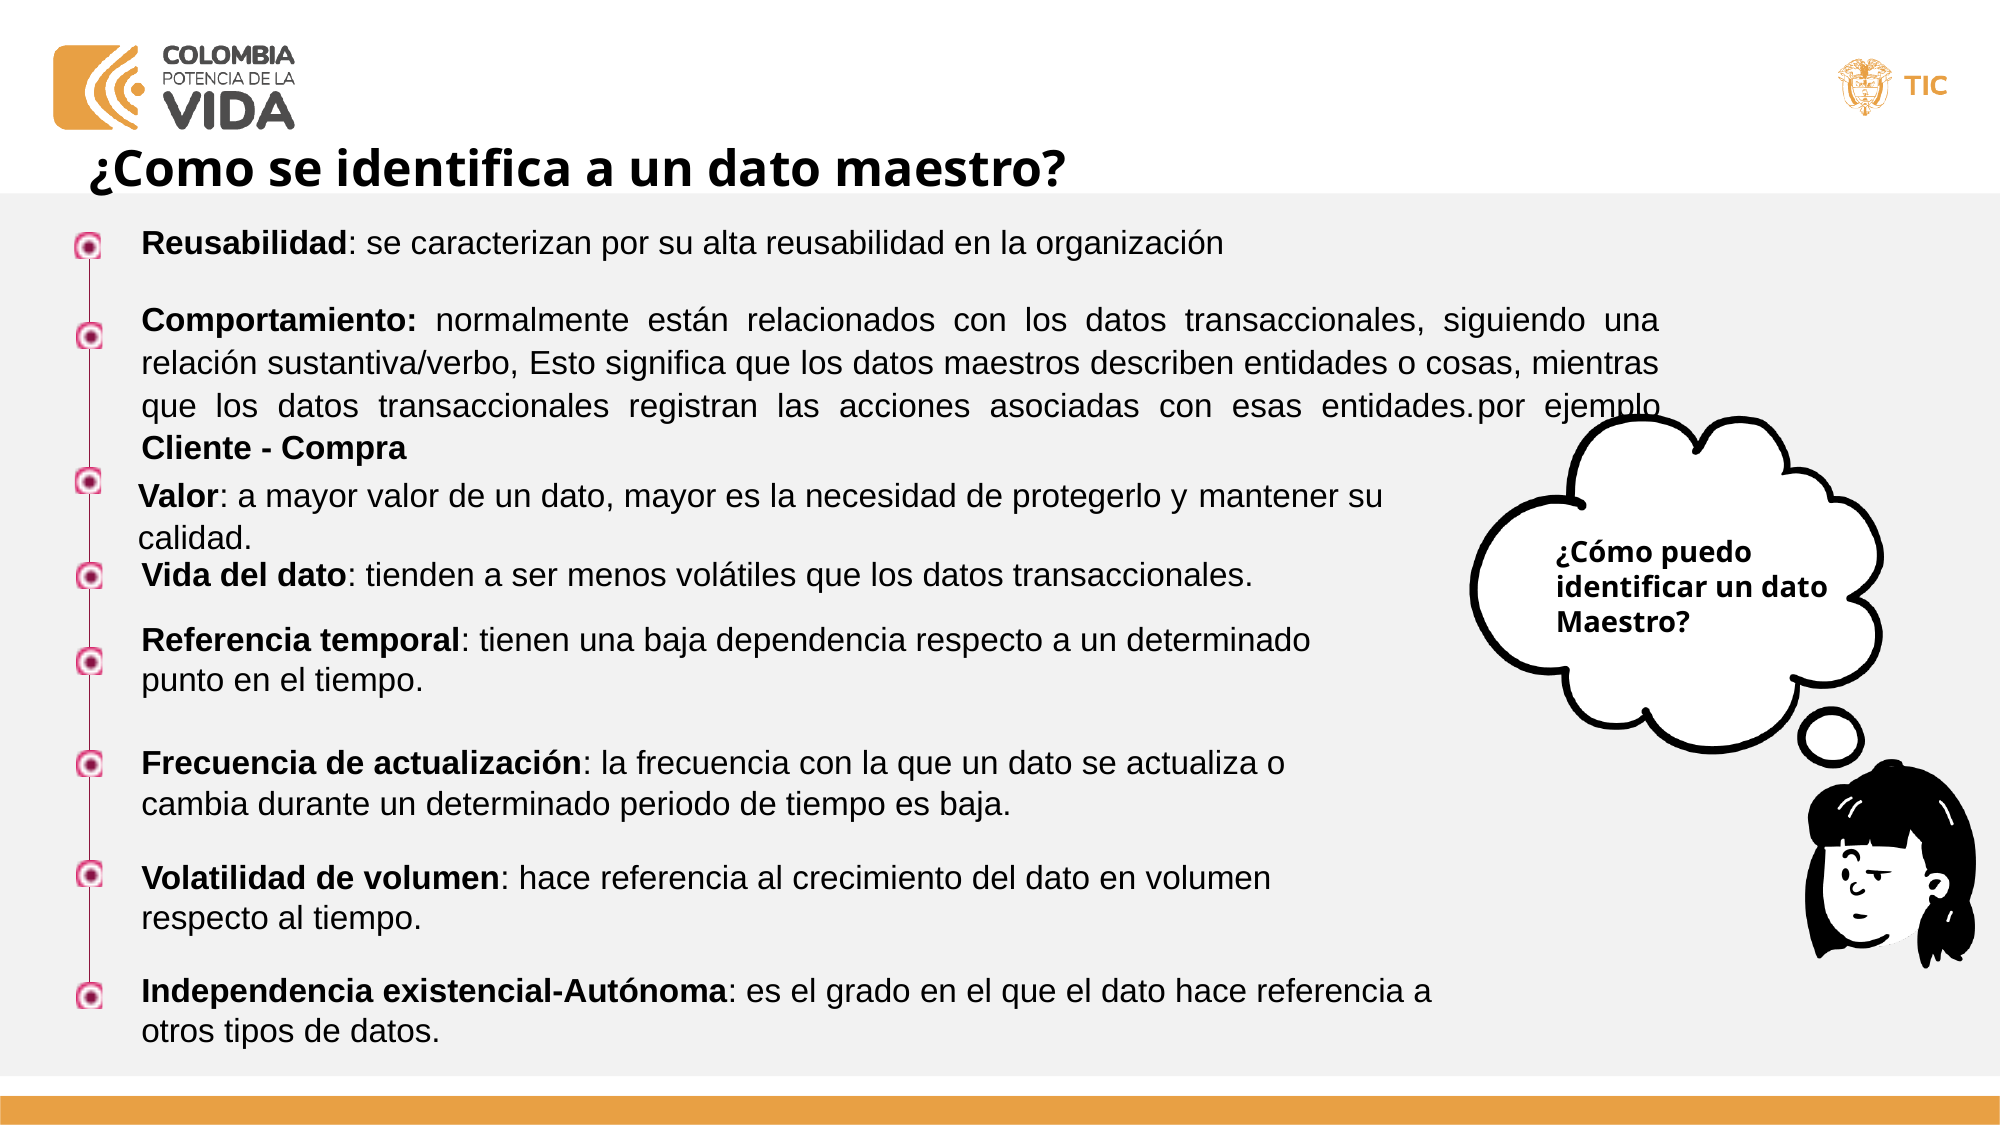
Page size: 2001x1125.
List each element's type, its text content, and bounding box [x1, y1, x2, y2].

picture [76, 562, 103, 589]
picture [76, 860, 103, 887]
picture [74, 232, 101, 259]
picture [76, 982, 103, 1009]
text_box Frecuencia de actualización: la frecuencia con la que un dato se actualiza o cambia durante un determinado periodo de tiempo es baja. [126, 734, 1402, 829]
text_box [1454, 399, 1924, 816]
text_box Referencia temporal: tienen una baja dependencia respecto a un determinado punto en el tiempo. [126, 611, 1454, 706]
text_box Reusabilidad: se caracterizan por su alta reusabilidad en la organización [126, 213, 1546, 288]
text_box Volatilidad de volumen: hace referencia al crecimiento del dato en volumen respecto al tiempo. [126, 848, 1321, 944]
text_box Independencia existencial-Autónoma: es el grado en el que el dato hace referencia a otros tipos de datos. [126, 961, 1850, 1057]
picture [76, 647, 103, 675]
picture [76, 750, 103, 777]
text_box Valor: a mayor valor de un dato, mayor es la necesidad de protegerlo y mantener su calidad. [123, 463, 1446, 564]
picture [0, 0, 2001, 1125]
picture [74, 467, 102, 494]
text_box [1791, 755, 1986, 980]
text_box [0, 193, 2000, 1077]
picture [76, 321, 103, 349]
text_box ¿Como se identifica a un dato maestro? [74, 129, 1986, 204]
text_box Vida del dato: tienden a ser menos volátiles que los datos transaccionales. [126, 543, 1454, 601]
text_box Comportamiento: normalmente están relacionados con los datos transaccionales, siguiendo una relación sustantiva/verbo, Esto significa que los datos maestros describen entidades o cosas, mientras que los datos transaccionales registran las acciones asociadas con esas entidades.por ejemplo Cliente - Compra [126, 288, 1676, 474]
